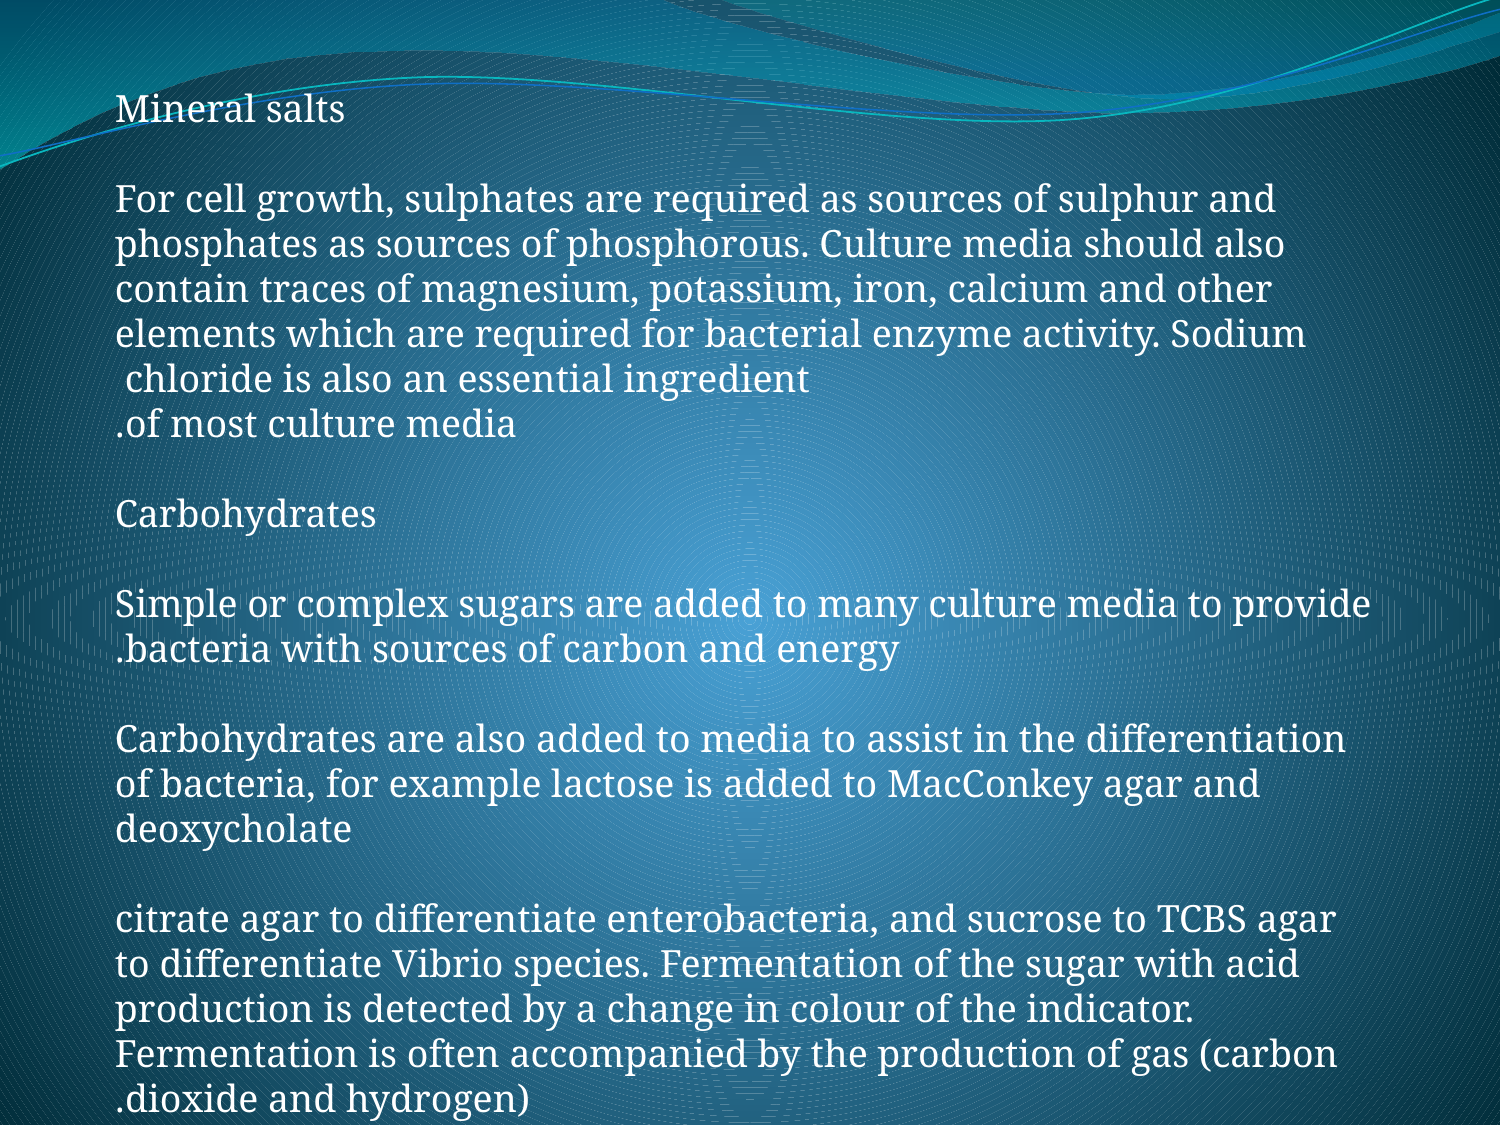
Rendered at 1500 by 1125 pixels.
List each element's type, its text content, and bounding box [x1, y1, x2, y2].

text_box [88, 101, 100, 163]
text_box Mineral salts For cell growth, sulphates are required as sources of sulphur and phosphates as sources of phosphorous. Culture media should also contain traces of magnesium, potassium, iron, calcium and other elements which are required for bacterial enzyme activity. Sodium chloride is also an essential ingredient of most culture media. Carbohydrates Simple or complex sugars are added to many culture media to provide bacteria with sources of carbon and energy. Carbohydrates are also added to media to assist in the differentiation of bacteria, for example lactose is added to MacConkey agar and deoxycholate citrate agar to differentiate enterobacteria, and sucrose to TCBS agar to differentiate Vibrio species. Fermentation of the sugar with acid production is detected by a change in colour of the indicator. Fermentation is often accompanied by the production of gas (carbon dioxide and hydrogen). [100, 78, 1388, 1125]
